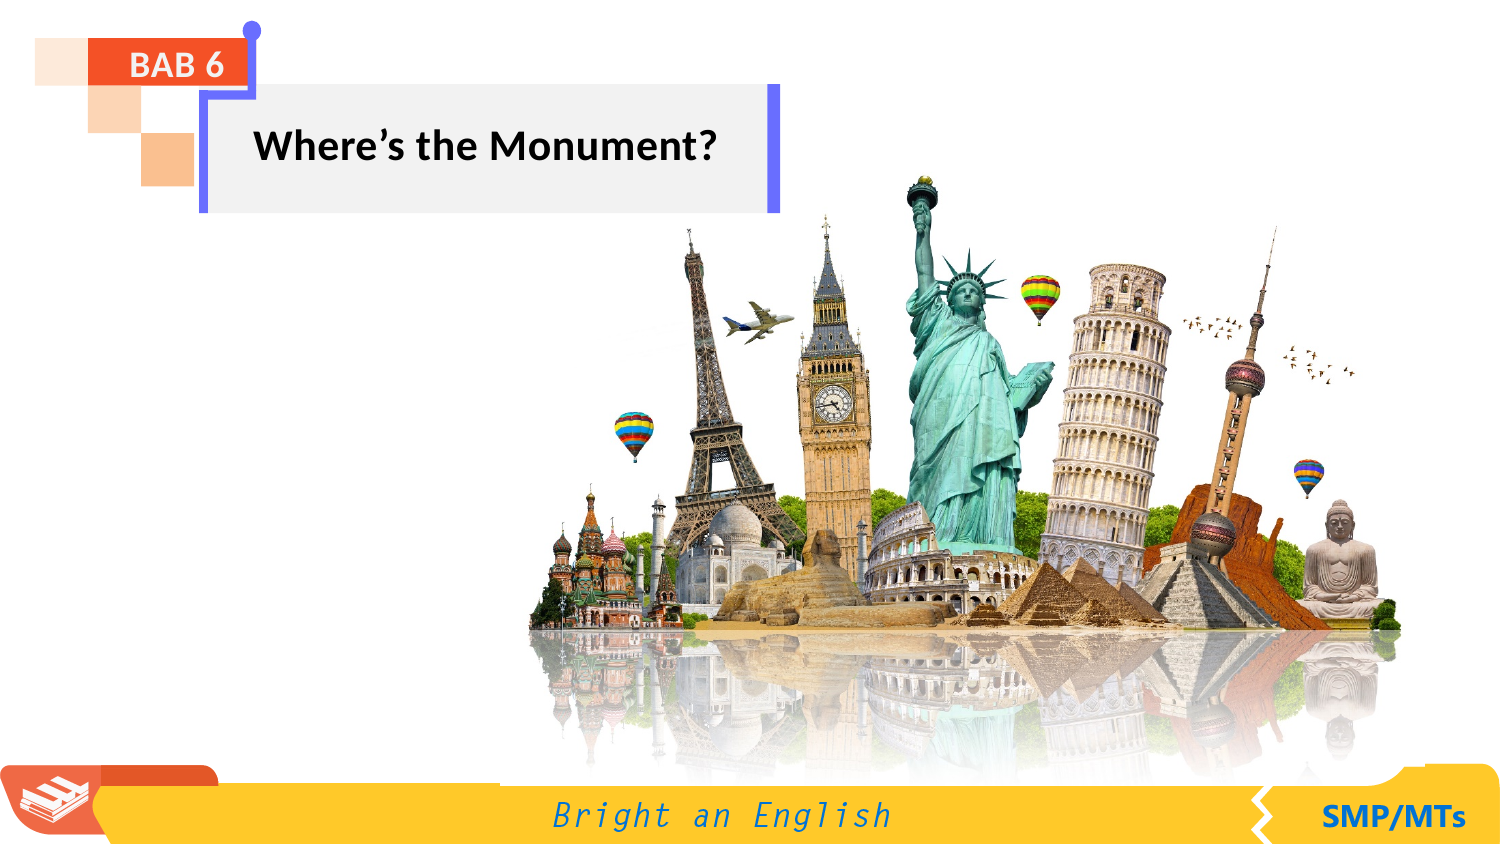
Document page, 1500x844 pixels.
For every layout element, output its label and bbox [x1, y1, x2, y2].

text_box [266, 83, 781, 214]
text_box [198, 20, 262, 214]
text_box [34, 32, 193, 187]
picture [0, 95, 1500, 844]
